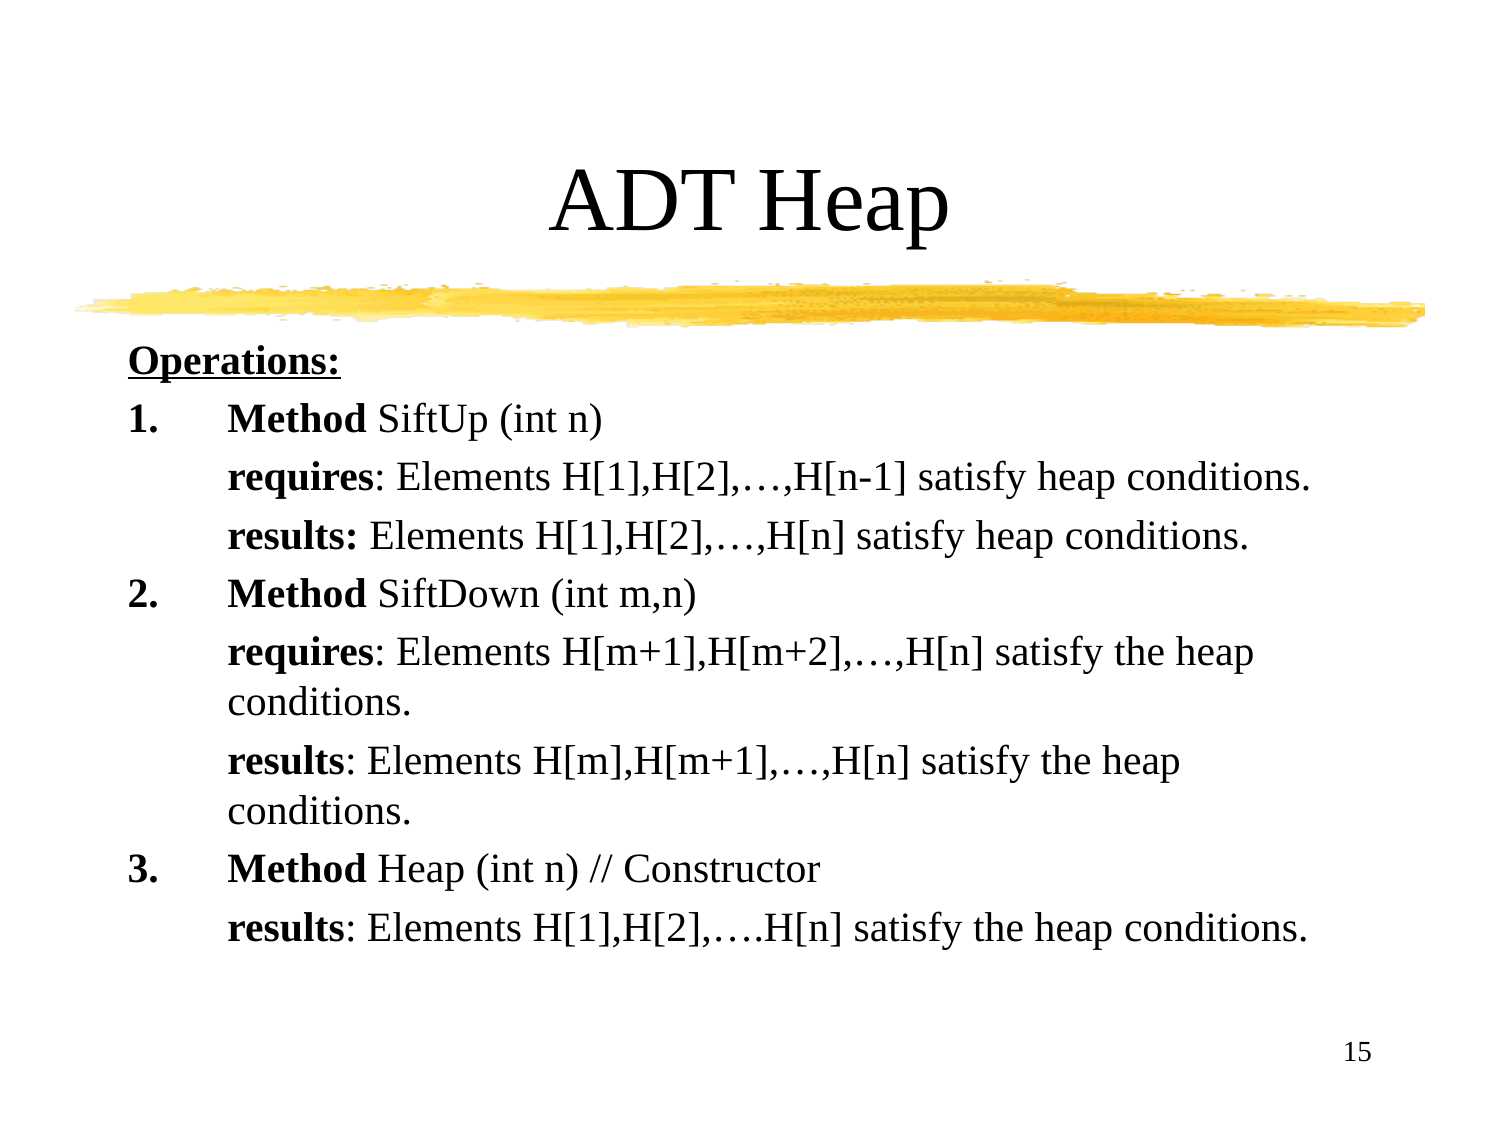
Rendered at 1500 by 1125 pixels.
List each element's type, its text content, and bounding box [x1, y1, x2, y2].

list Operations: Method SiftUp (int n) requires: Elements H[1],H[2],…,H[n-1] satisfy heap conditions. results: Elements H[1],H[2],…,H[n] satisfy heap conditions. Method SiftDown (int m,n) requires: Elements H[m+1],H[m+2],…,H[n] satisfy the heap conditions. results: Elements H[m],H[m+1],…,H[n] satisfy the heap conditions. Method Heap (int n) // Constructor results: Elements H[1],H[2],….H[n] satisfy the heap conditions. [112, 324, 1388, 1001]
title ADT Heap [112, 99, 1388, 288]
picture [75, 274, 1425, 338]
slide_number 15 [1074, 1024, 1388, 1101]
